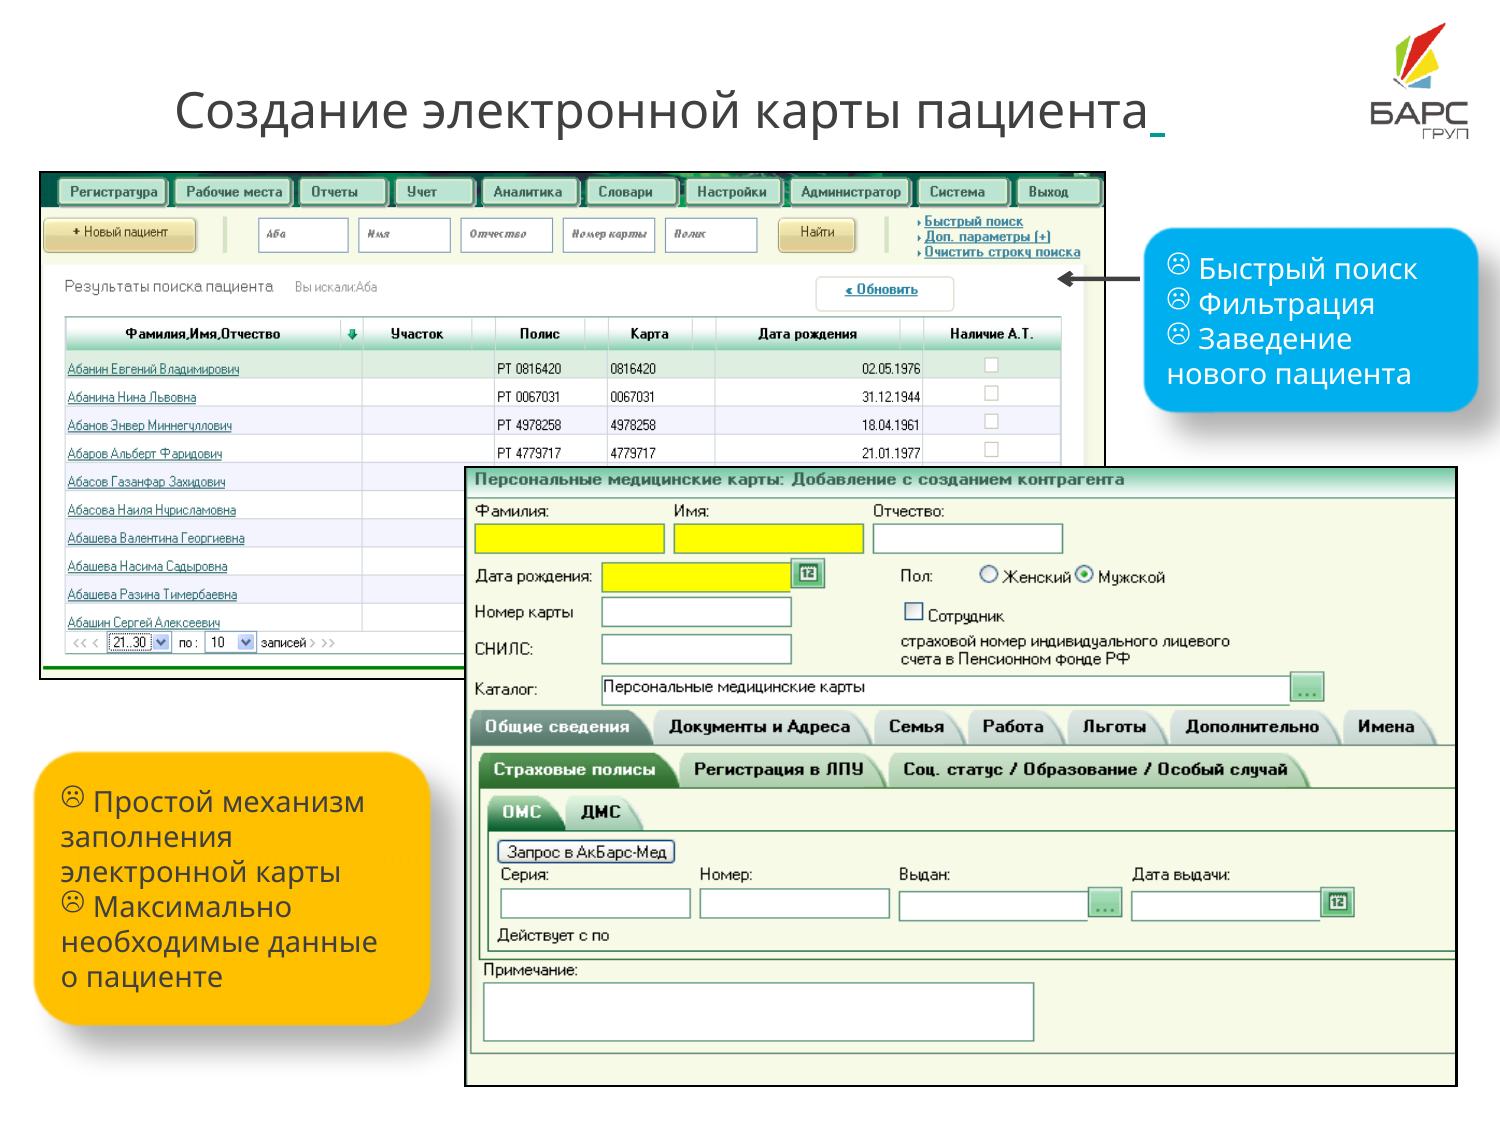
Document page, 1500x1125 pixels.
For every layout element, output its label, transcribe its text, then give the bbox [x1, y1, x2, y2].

text_box Создание электронной карты пациента [159, 42, 1317, 161]
picture [1335, 0, 1500, 165]
text_box Быстрый поиск Фильтрация Заведение нового пациента [1145, 229, 1478, 412]
text_box Простой механизм заполнения электронной карты Максимально необходимые данные о пациенте [35, 753, 429, 1024]
picture [40, 172, 1456, 1086]
